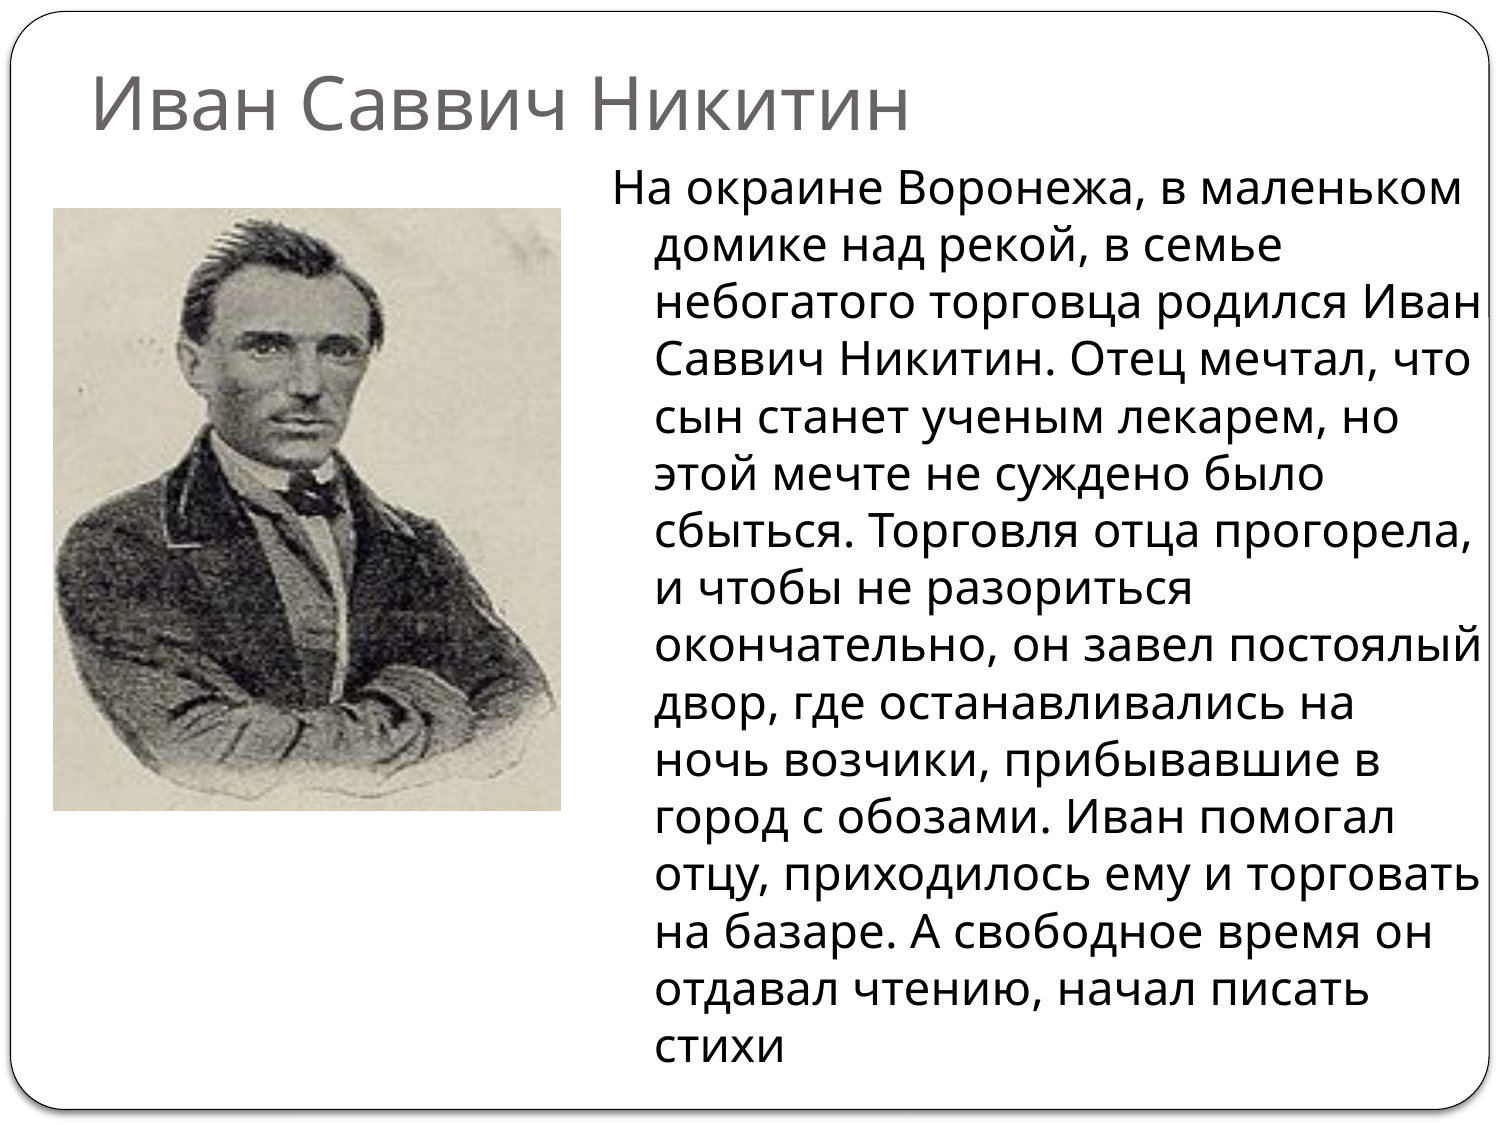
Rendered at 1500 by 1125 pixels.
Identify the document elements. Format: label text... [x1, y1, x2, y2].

picture [52, 207, 562, 811]
list На окраине Воронежа, в маленьком домике над рекой, в семье небогатого торговца родился Иван Саввич Никитин. Отец мечтал, что сын станет ученым лекарем, но этой мечте не суждено было сбыться. Торговля отца прогорела, и чтобы не разориться окончательно, он завел постоялый двор, где останавливались на ночь возчики, прибывавшие в город с обозами. Иван помогал отцу, приходилось ему и торговать на базаре. А свободное время он отдавал чтению, начал писать стихи [596, 149, 1500, 1125]
title Иван Саввич Никитин [75, 45, 1425, 161]
